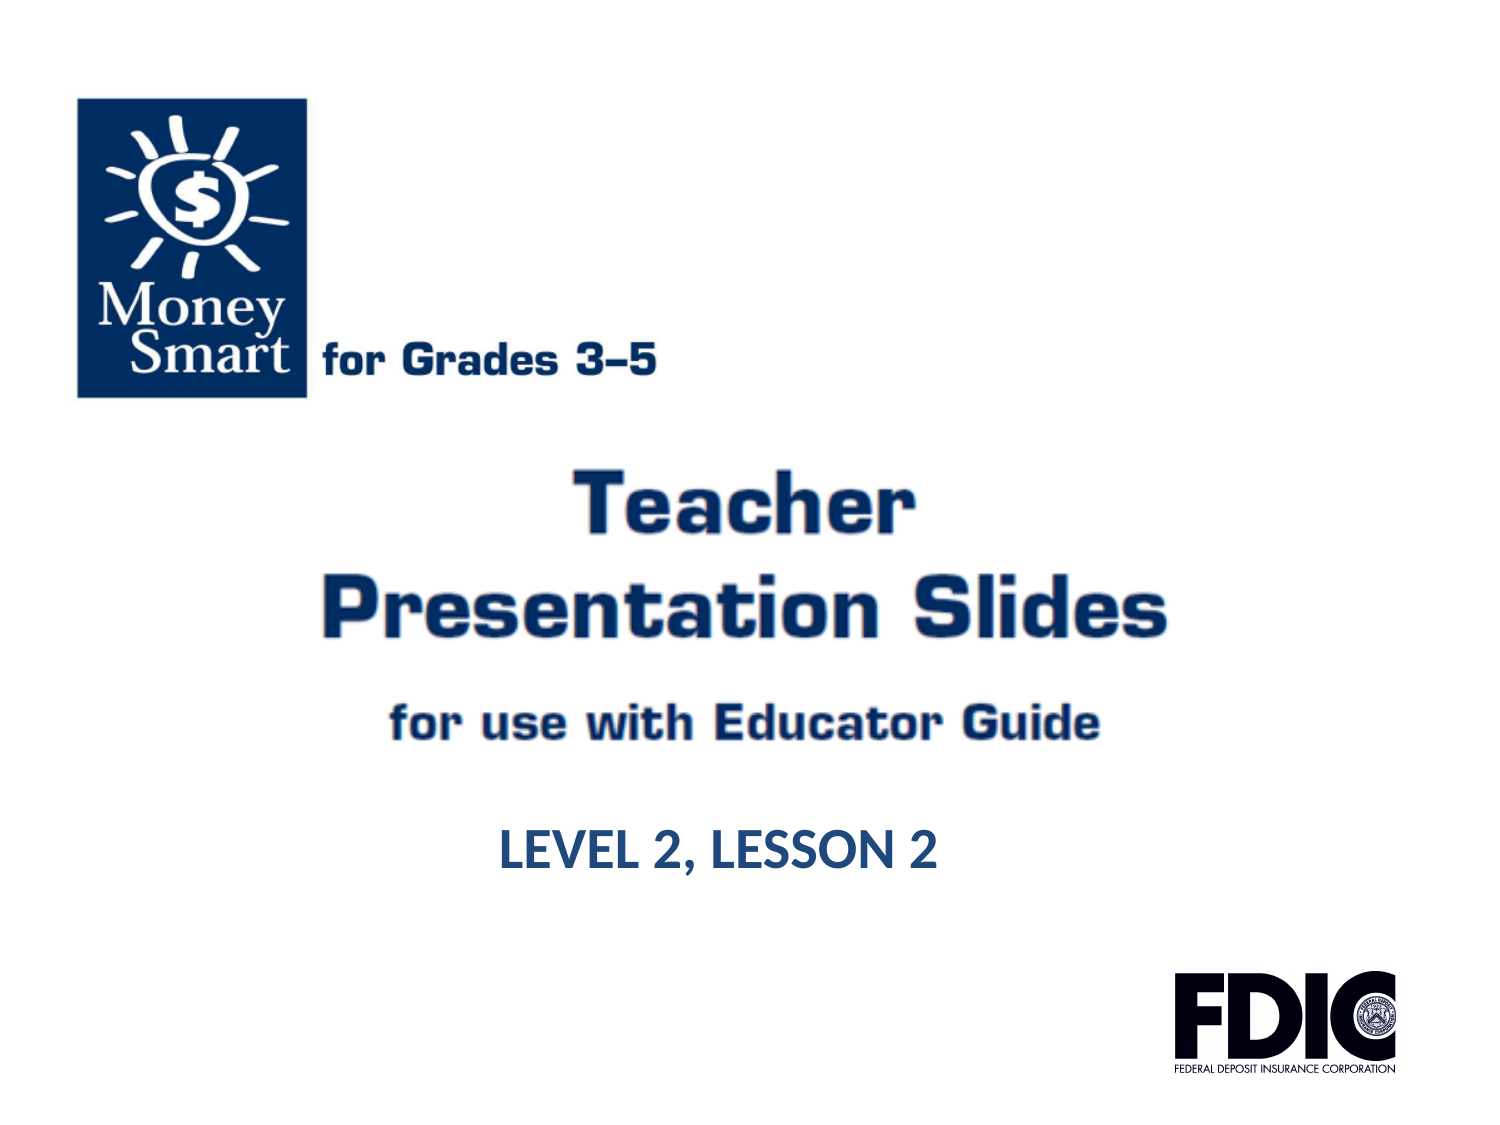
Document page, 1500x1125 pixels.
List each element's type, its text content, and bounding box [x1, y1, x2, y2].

picture [62, 87, 664, 405]
text_box LEVEL 2, LESSON 2 [474, 810, 963, 888]
picture [1174, 970, 1397, 1073]
picture [295, 449, 1208, 801]
